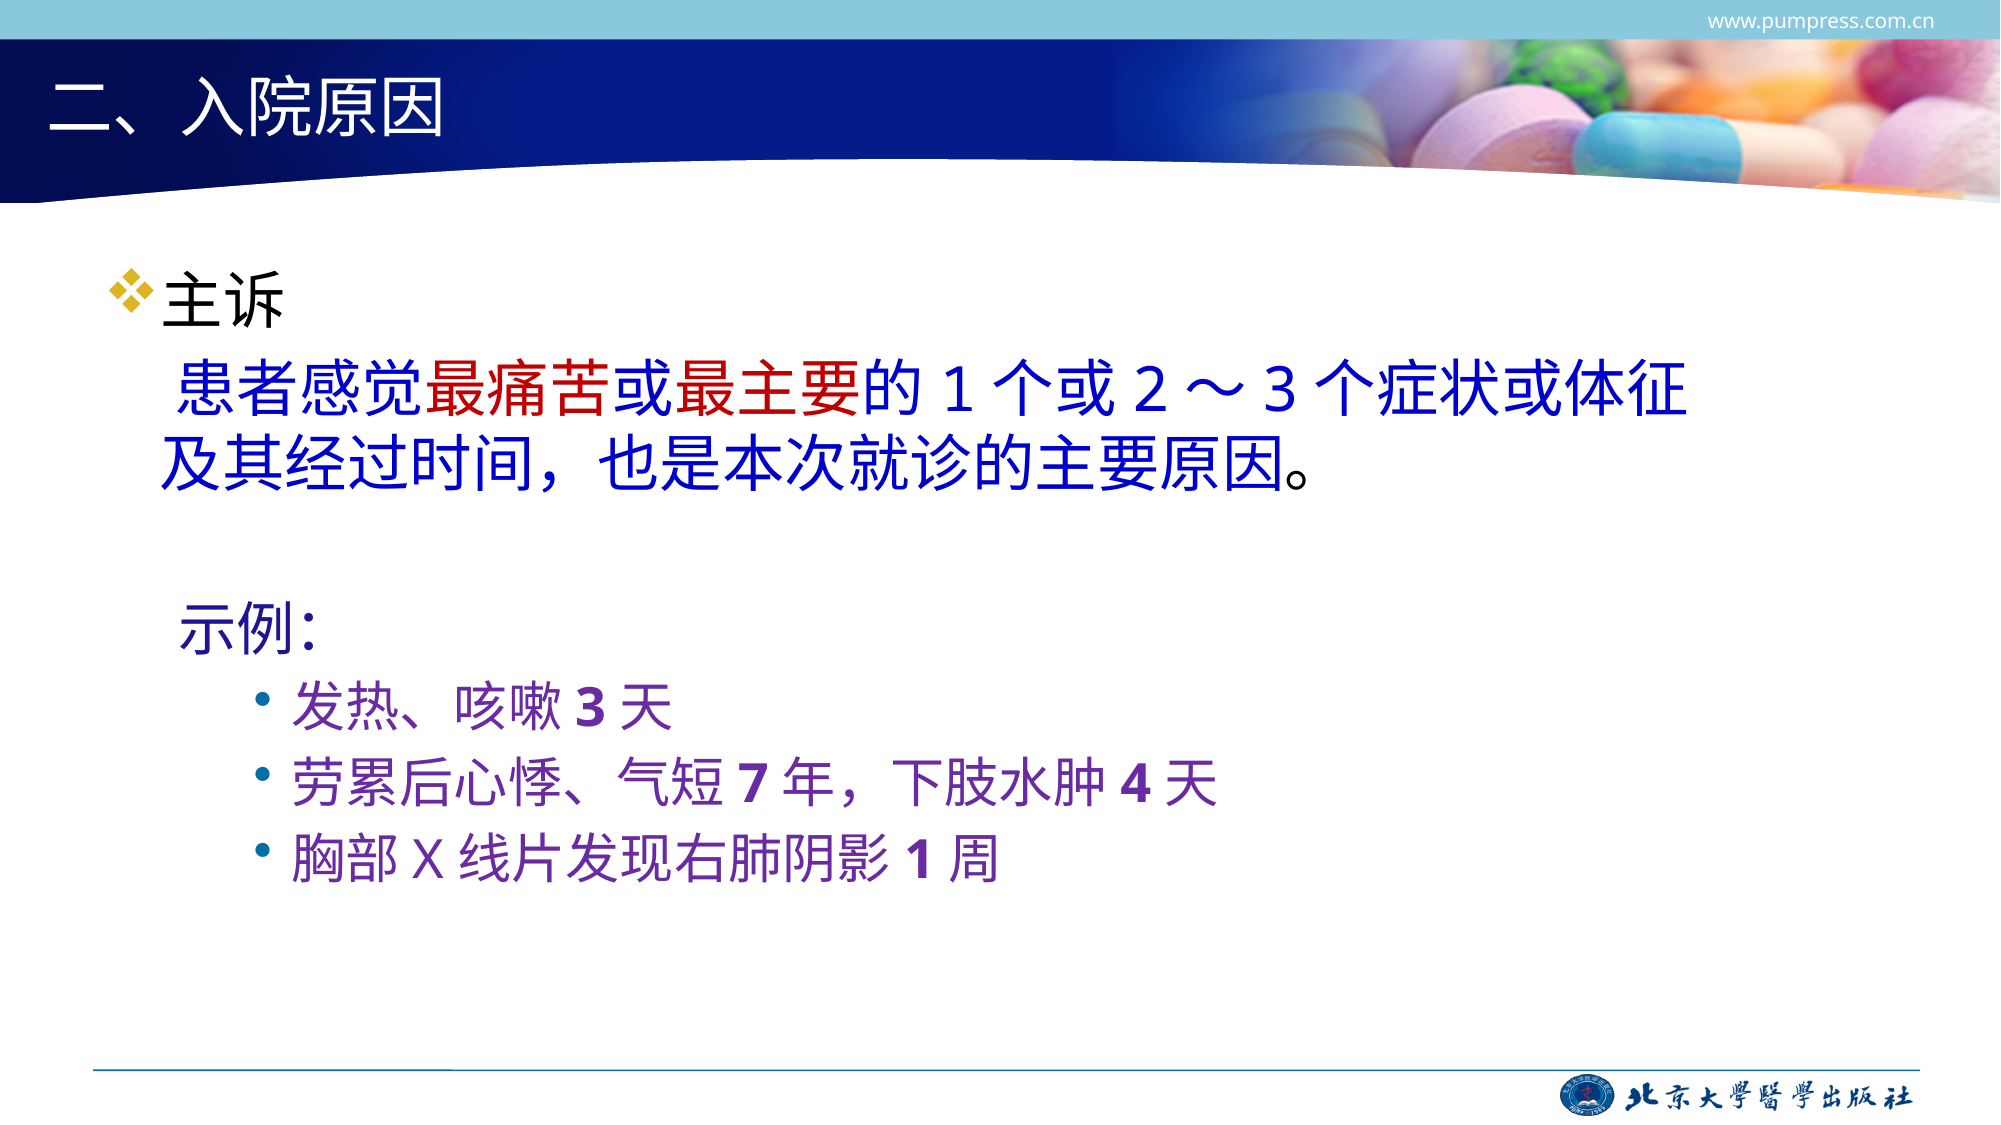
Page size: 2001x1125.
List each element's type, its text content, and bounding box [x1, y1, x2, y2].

slide_number www.pumpress.com.cn [1366, 0, 1951, 38]
list 主诉 患者感觉最痛苦或最主要的1个或2～3个症状或体征及其经过时间，也是本次就诊的主要原因。 示例： 发热、咳嗽3天 劳累后心悸、气短7年，下肢水肿4天 胸部X线片发现右肺阴影1周 [88, 253, 1741, 1054]
title 二、入院原因 [30, 58, 1799, 152]
picture [0, 40, 2000, 203]
picture [1560, 1074, 1915, 1118]
